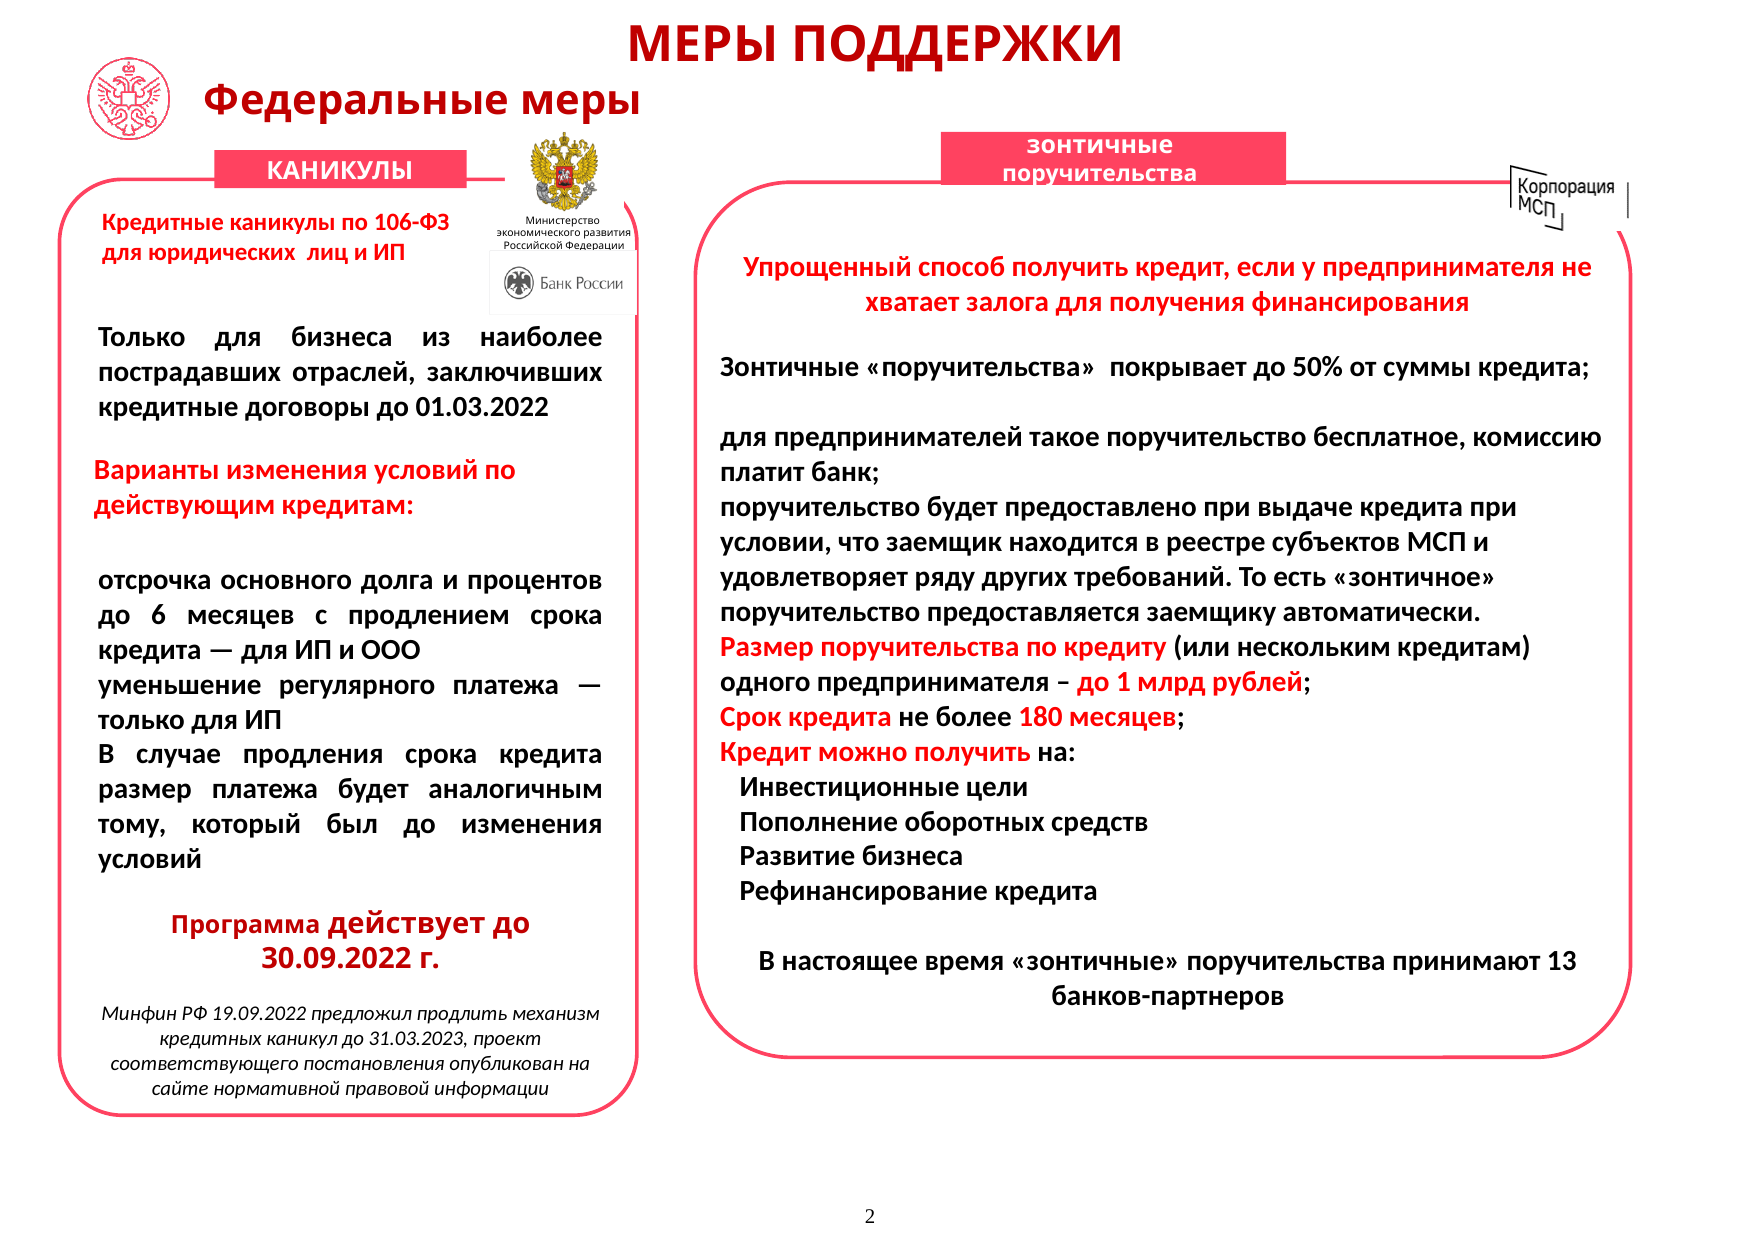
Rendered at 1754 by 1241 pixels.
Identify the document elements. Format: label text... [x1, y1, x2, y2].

text_box Кредитные каникулы по 106-ФЗ для юридических лиц и ИП [87, 198, 467, 309]
text_box [605, 213, 638, 566]
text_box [213, 147, 467, 193]
text_box 2 [864, 1202, 876, 1228]
text_box Только для бизнеса из наиболее пострадавших отраслей, заключивших кредитные договоры до 01.03.2022 [83, 309, 618, 430]
text_box [712, 1019, 1614, 1059]
text_box [58, 178, 498, 1103]
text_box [934, 120, 1287, 225]
text_box Варианты изменения условий по действующим кредитам: [79, 408, 605, 528]
text_box МЕРЫ ПОДДЕРЖКИ [108, 11, 1643, 80]
text_box [438, 566, 705, 628]
picture [1510, 164, 1631, 231]
text_box [89, 1107, 608, 1117]
text_box Упрощенный способ получить кредит, если у предпринимателя не хватает залога для получения финансирования Зонтичные «поручительства» покрывает до 50% от суммы кредита; для предпринимателей такое поручительство бесплатное, комиссию платит банк; поручительство будет предоставлено при выдаче кредита при условии, что заемщик находится в реестре субъектов МСП и удовлетворяет ряду других требований. То есть «зонтичное» поручительство предоставляется заемщику автоматически. Размер поручительства по кредиту (или нескольким кредитам) одного предпринимателя – до 1 млрд рублей; Срок кредита не более 180 месяцев; Кредит можно получить на: Инвестиционные цели Пополнение оборотных средств Развитие бизнеса Рефинансирование кредита В настоящее время «зонтичные» поручительства принимают 13 банков-партнеров [705, 240, 1631, 1019]
text_box Федеральные меры [201, 70, 935, 124]
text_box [498, 131, 631, 250]
text_box [694, 181, 1625, 566]
picture [489, 250, 637, 315]
picture [87, 57, 170, 140]
text_box отсрочка основного долга и процентов до 6 месяцев с продлением срока кредита — для ИП и ООО уменьшение регулярного платежа — только для ИП В случае продления срока кредита размер платежа будет аналогичным тому, который был до изменения условий Программа действует до 30.09.2022 г. Минфин РФ 19.09.2022 предложил продлить механизм кредитных каникул до 31.03.2023, проект соответствующего постановления опубликован на сайте нормативной правовой информации [83, 482, 618, 1107]
text_box [618, 628, 638, 1099]
text_box [694, 628, 705, 1007]
